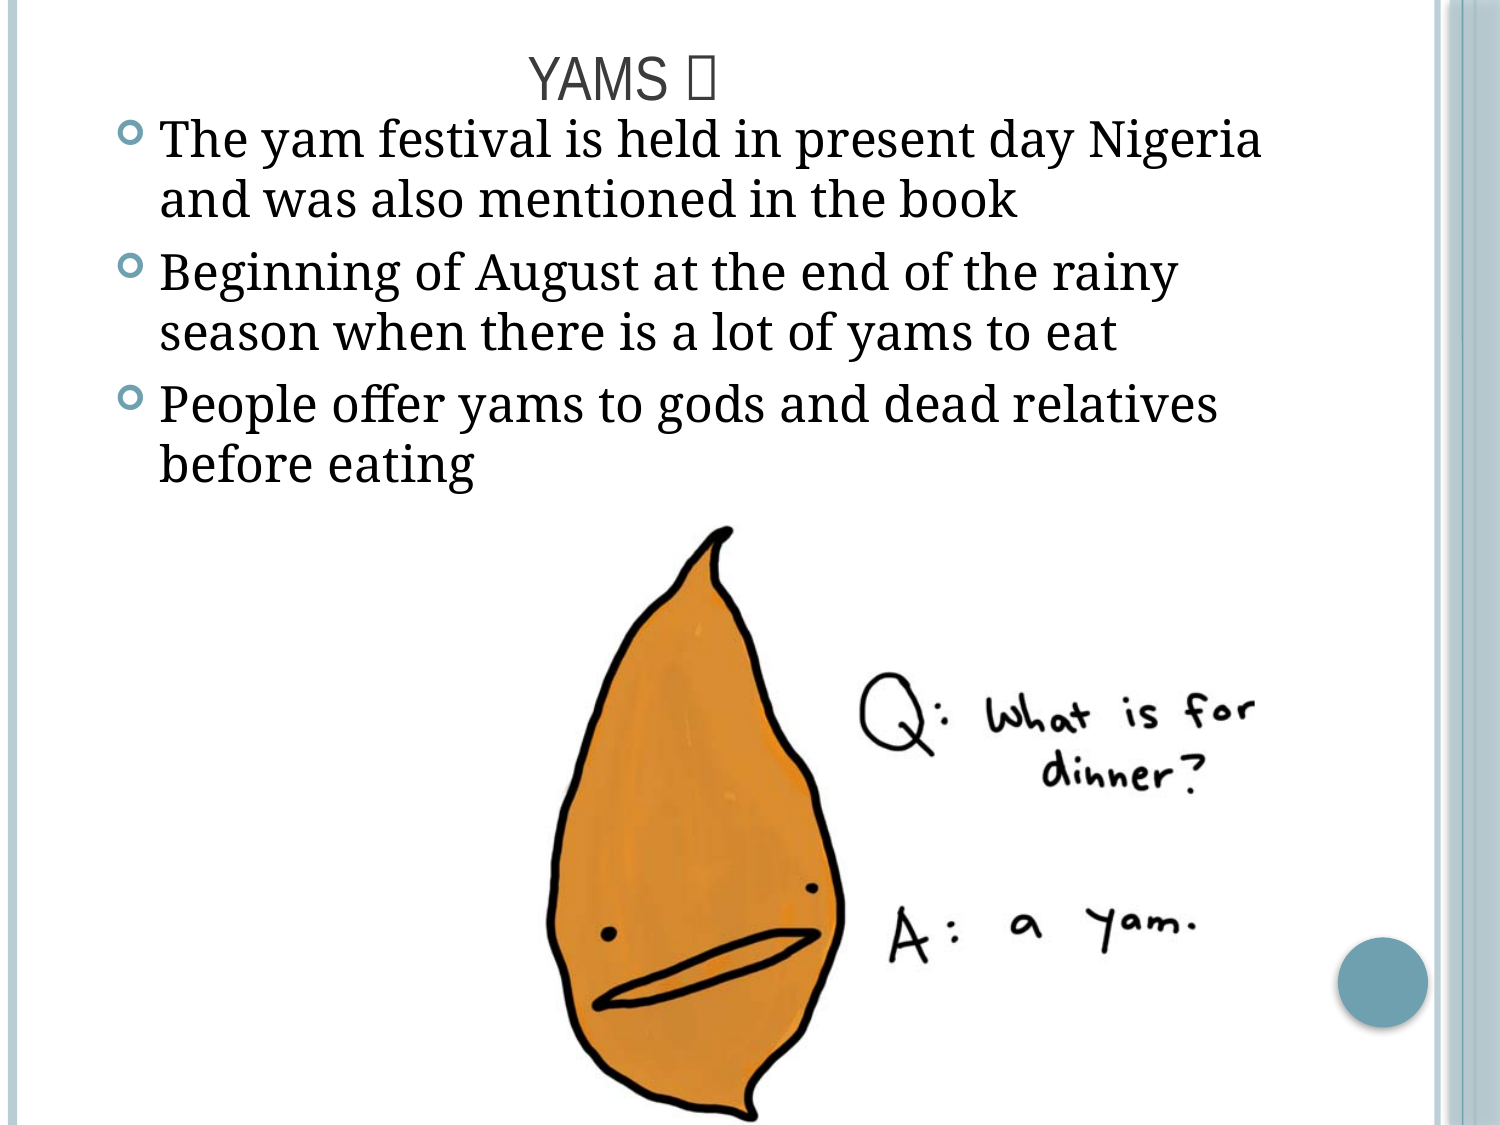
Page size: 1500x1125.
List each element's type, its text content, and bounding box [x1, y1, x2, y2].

title Yams  [512, 0, 950, 99]
list The yam festival is held in present day Nigeria and was also mentioned in the book Beginning of August at the end of the rainy season when there is a lot of yams to eat People offer yams to gods and dead relatives before eating [99, 99, 1325, 550]
picture [536, 516, 1255, 1125]
